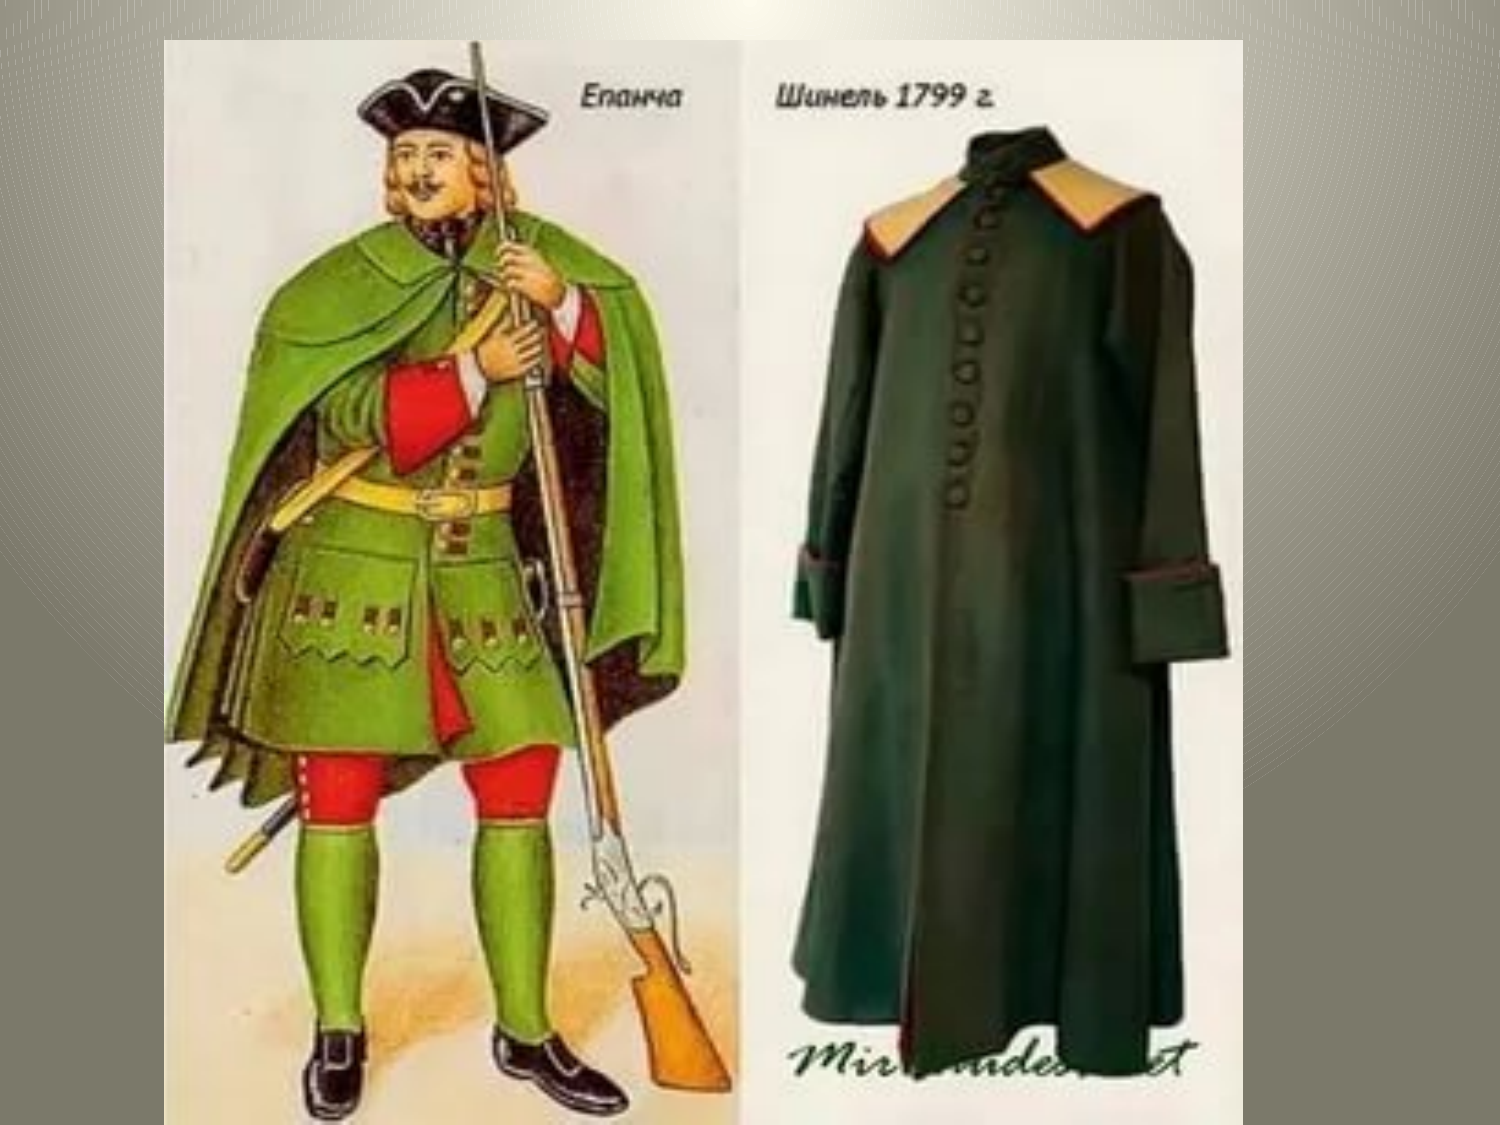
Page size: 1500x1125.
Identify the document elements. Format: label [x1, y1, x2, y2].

picture [163, 40, 1243, 1125]
